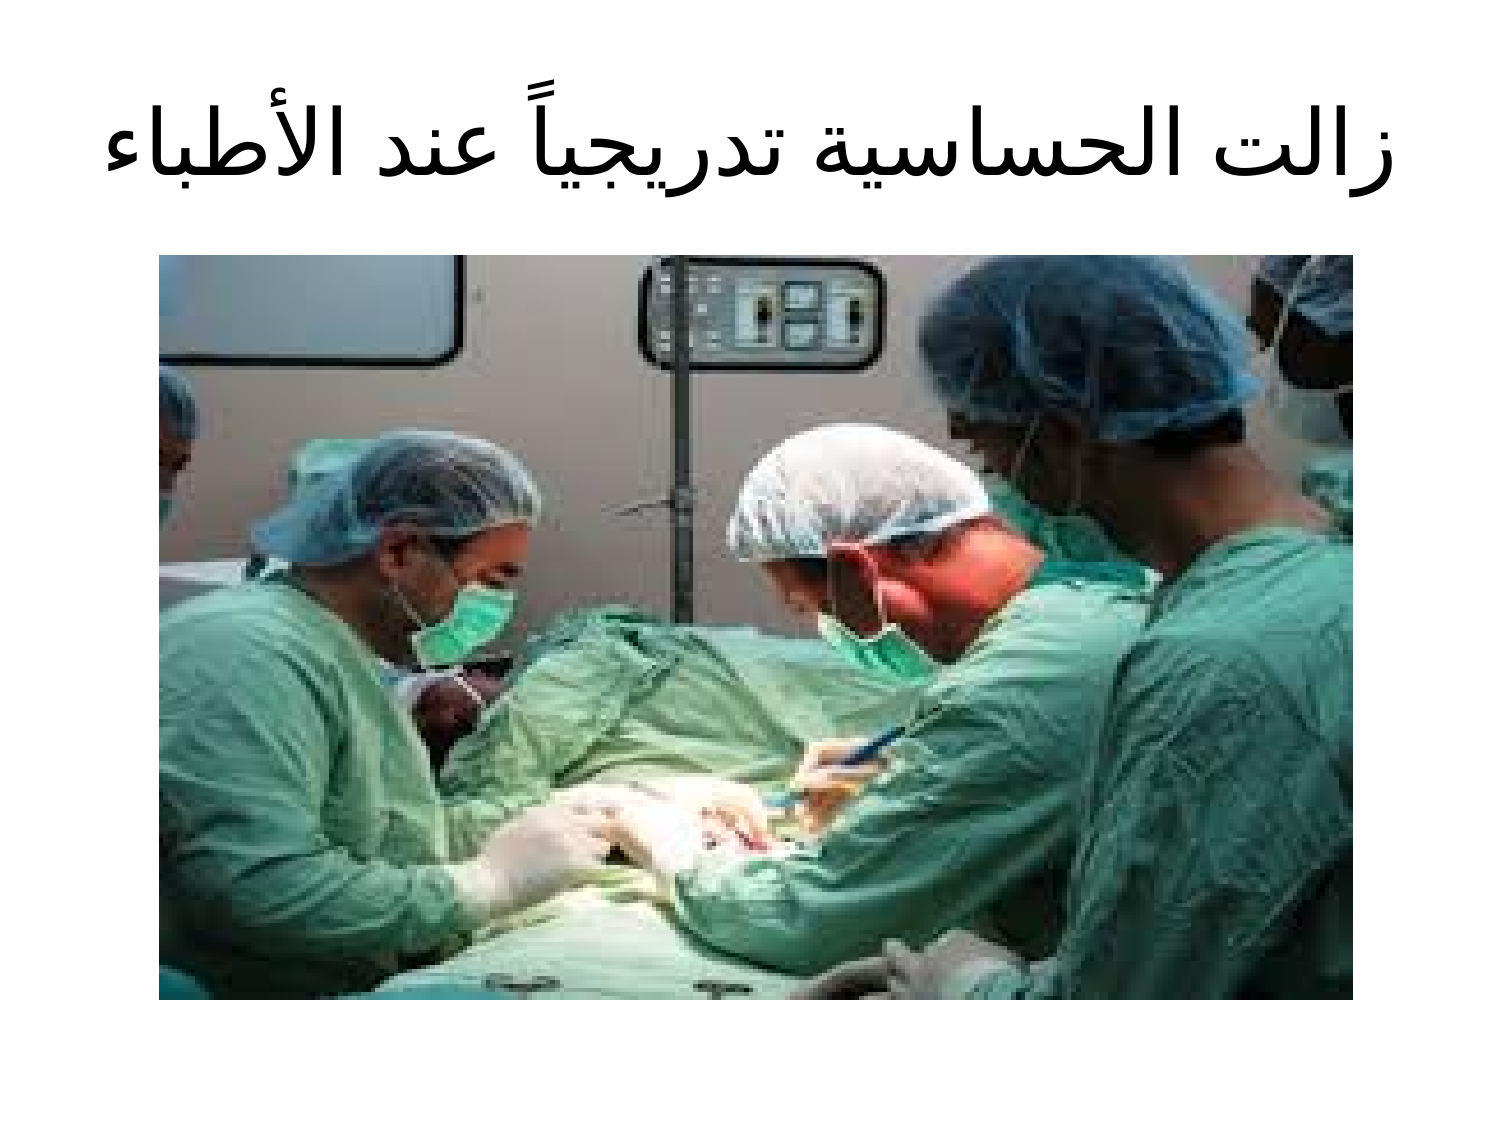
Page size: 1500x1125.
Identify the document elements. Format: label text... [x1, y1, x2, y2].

picture [159, 255, 1353, 1000]
title زالت الحساسية تدريجياً عند الأطباء [75, 45, 1425, 233]
